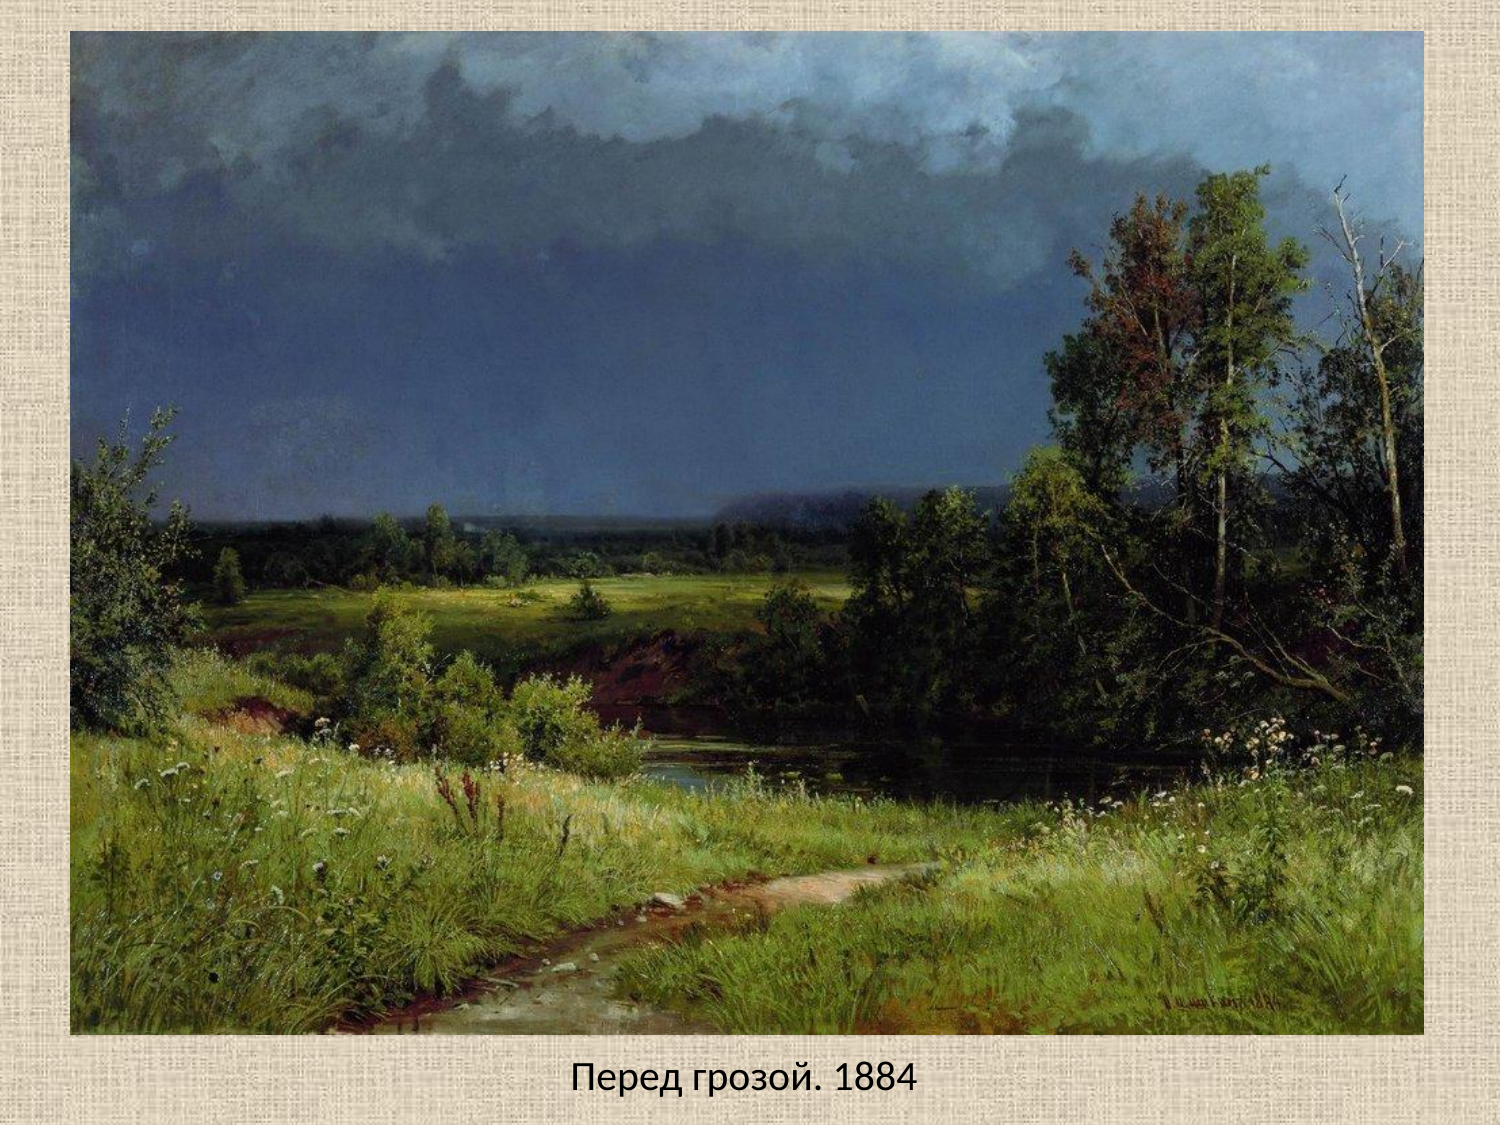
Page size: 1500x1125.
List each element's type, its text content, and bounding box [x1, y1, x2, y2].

picture [0, 0, 1500, 1125]
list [70, 31, 1424, 1036]
text_box Перед грозой. 1884 [63, 1033, 1425, 1115]
